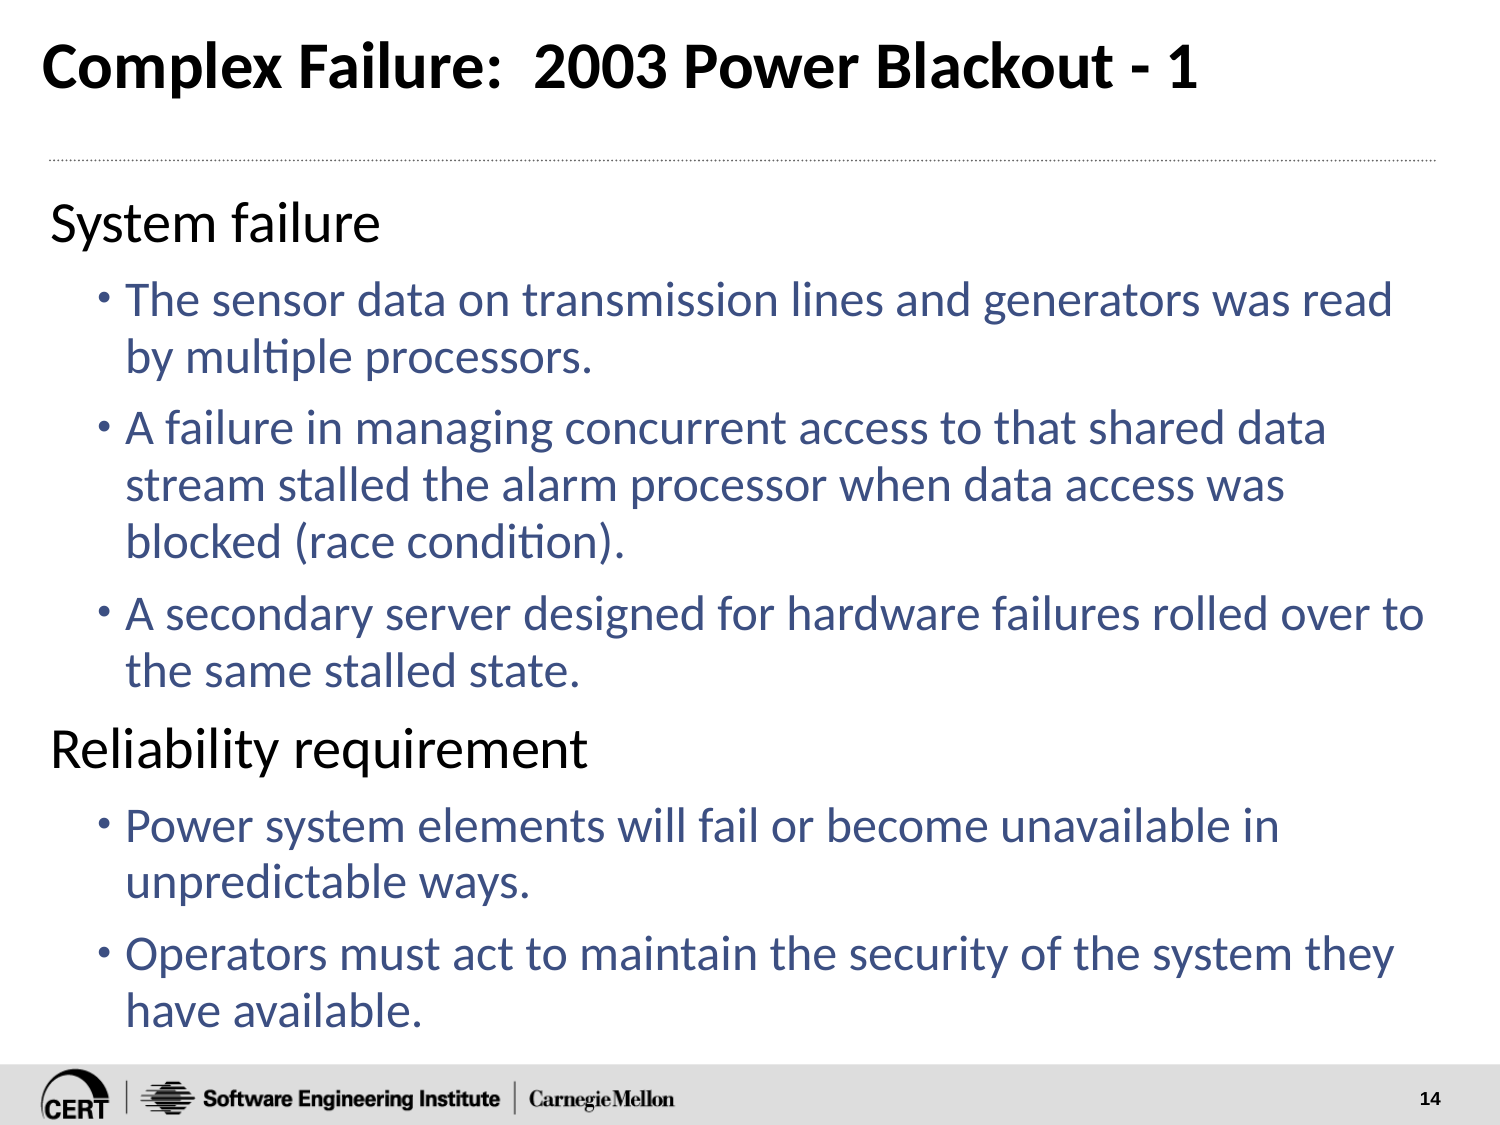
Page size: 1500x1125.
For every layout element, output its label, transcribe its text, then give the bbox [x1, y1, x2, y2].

list System failure The sensor data on transmission lines and generators was read by multiple processors. A failure in managing concurrent access to that shared data stream stalled the alarm processor when data access was blocked (race condition). A secondary server designed for hardware failures rolled over to the same stalled state. Reliability requirement Power system elements will fail or become unavailable in unpredictable ways. Operators must act to maintain the security of the system they have available. [49, 187, 1438, 1001]
title Complex Failure: 2003 Power Blackout - 1 [42, 37, 1434, 155]
picture [24, 1065, 688, 1125]
